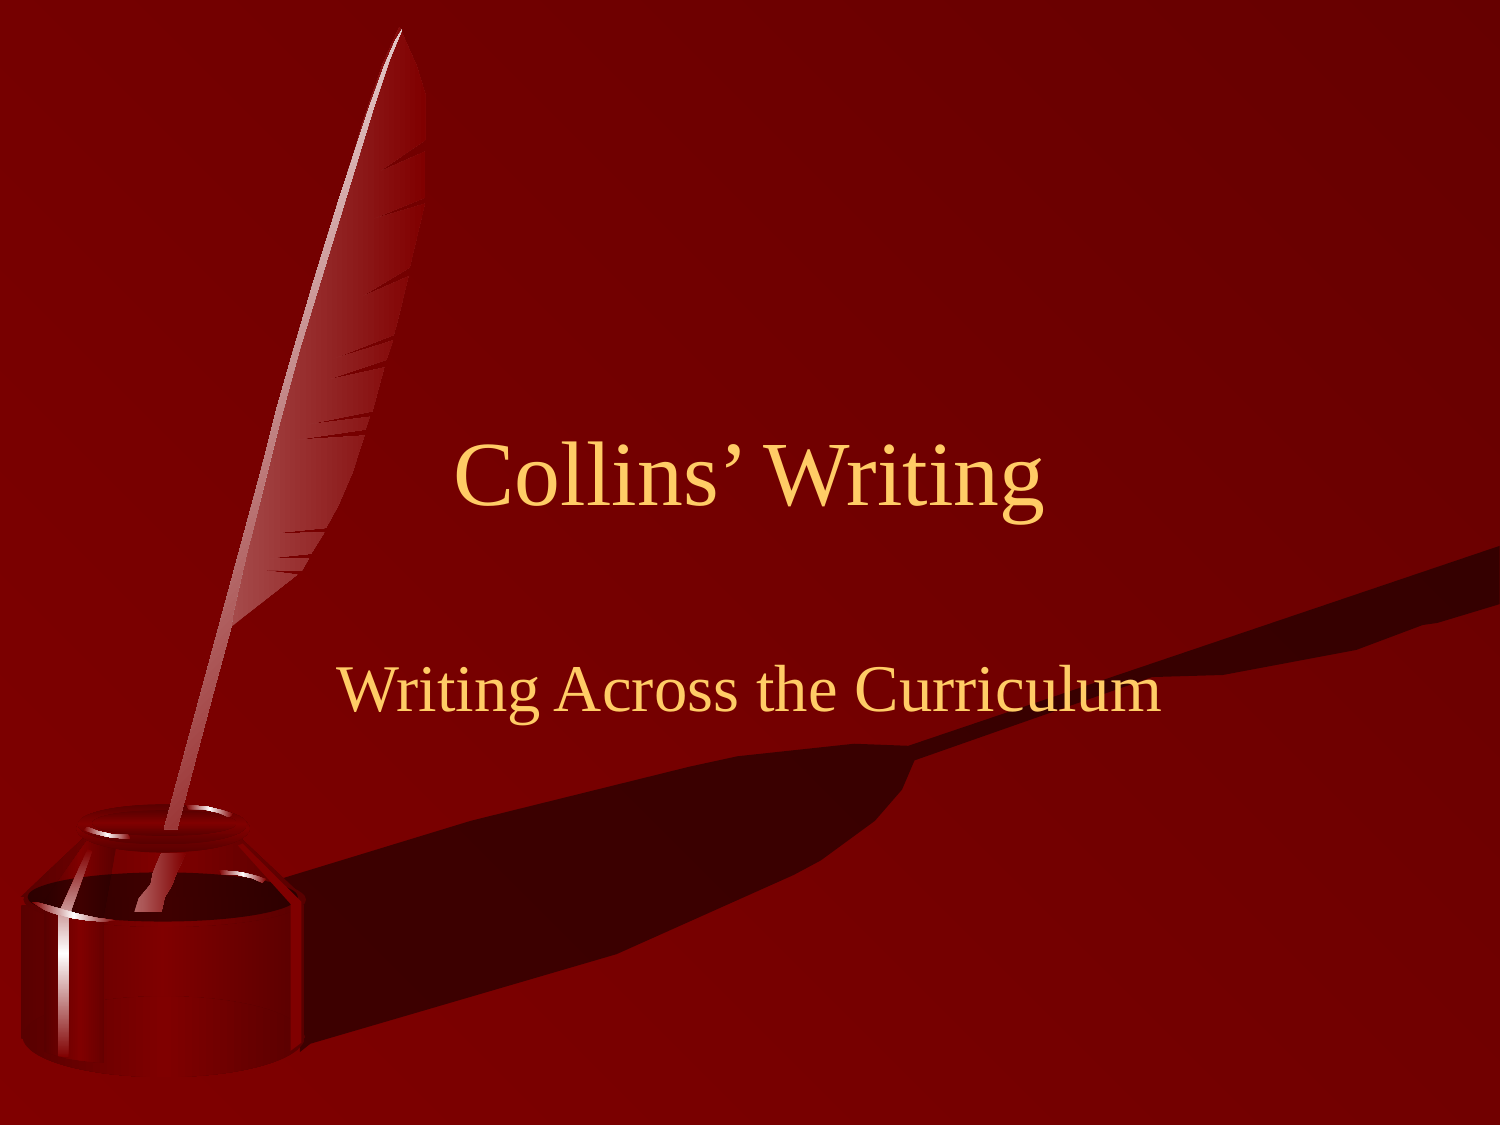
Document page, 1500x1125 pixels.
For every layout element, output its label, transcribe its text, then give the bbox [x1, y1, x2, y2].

title Collins’ Writing [111, 374, 1388, 563]
subtitle Writing Across the Curriculum [224, 636, 1276, 926]
